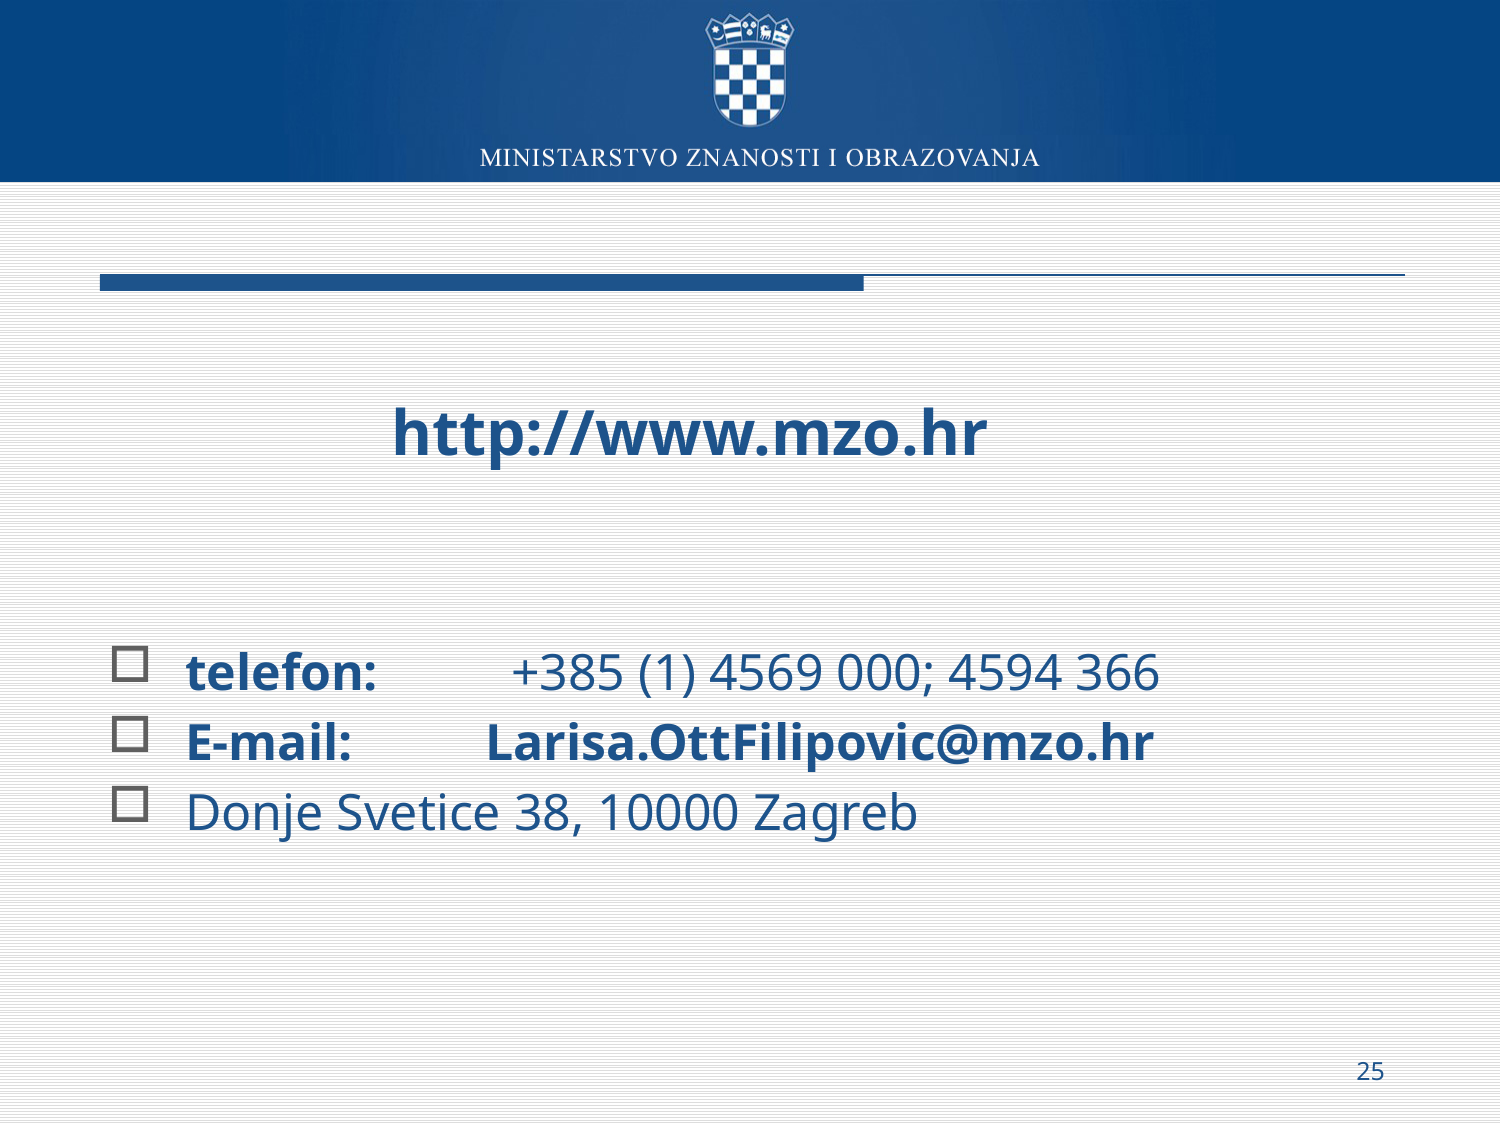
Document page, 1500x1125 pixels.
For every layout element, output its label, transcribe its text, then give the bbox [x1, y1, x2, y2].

picture [0, 0, 1500, 182]
list telefon: +385 (1) 4569 000; 4594 366 E-mail: Larisa.OttFilipovic@mzo.hr Donje Svetice 38, 10000 Zagreb [92, 633, 1406, 929]
text_box http://www.mzo.hr [205, 385, 1175, 480]
slide_number 25 [1074, 1048, 1400, 1106]
